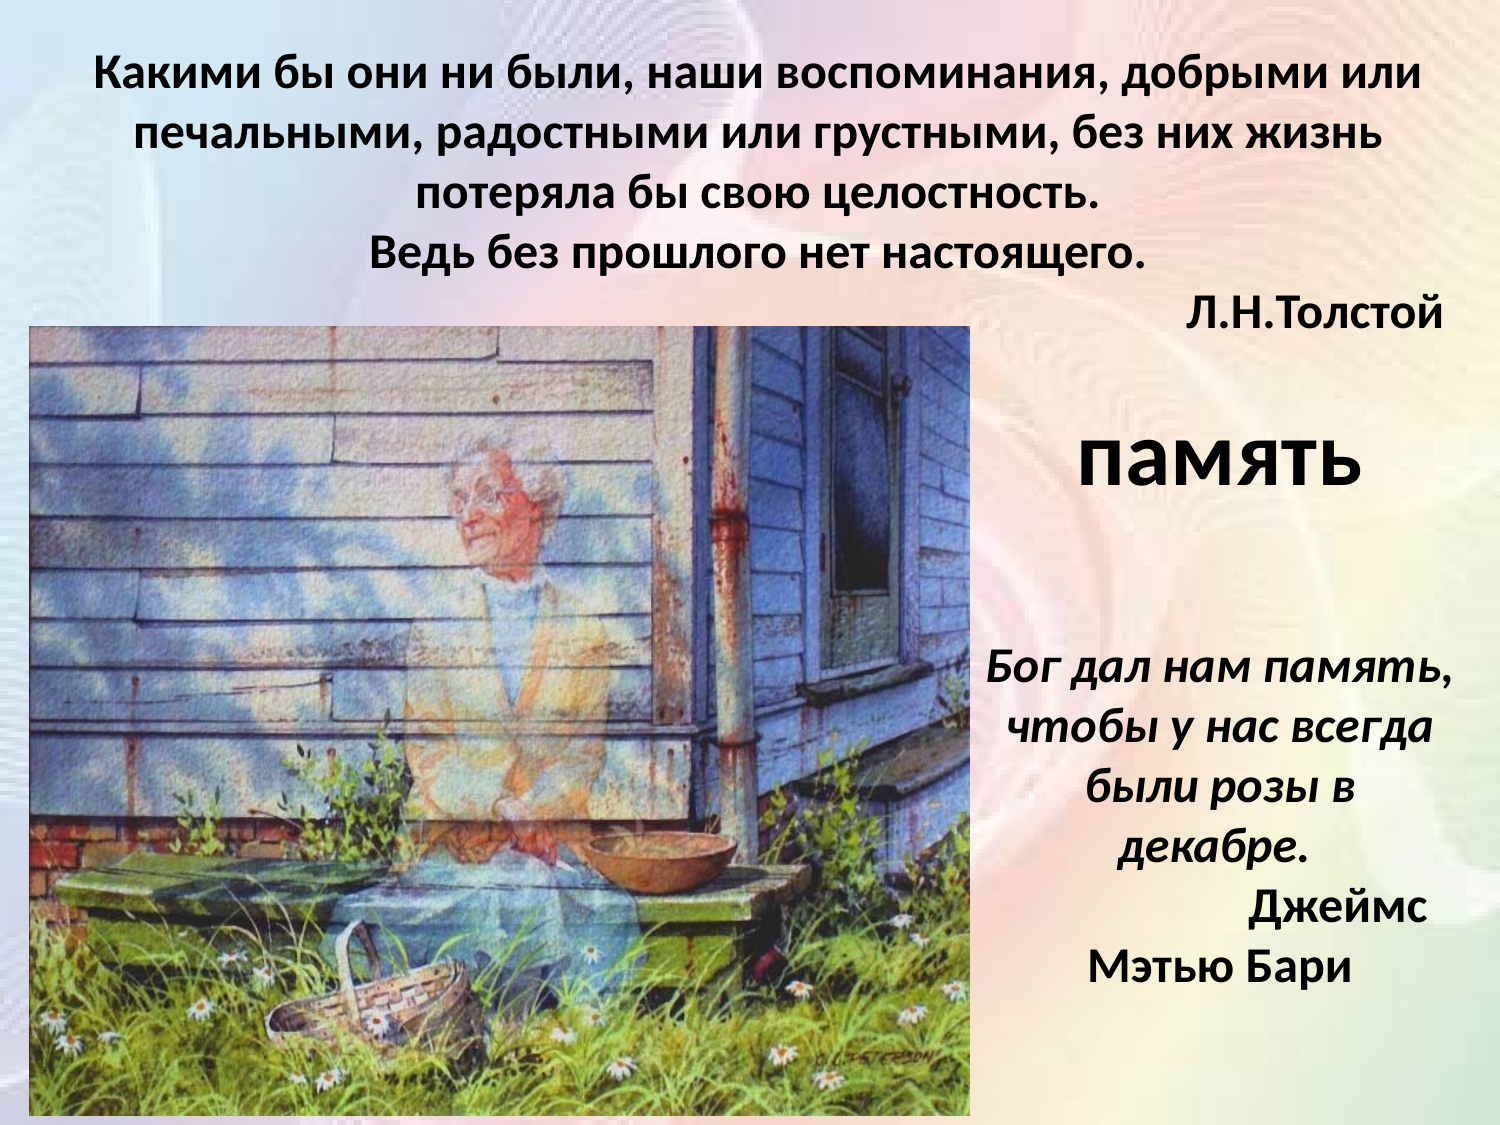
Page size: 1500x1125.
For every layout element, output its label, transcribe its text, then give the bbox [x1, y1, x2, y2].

text_box Какими бы они ни были, наши воспоминания, добрыми или печальными, радостными или грустными, без них жизнь потеряла бы свою целостность. Ведь без прошлого нет настоящего. Л.Н.Толстой [37, 30, 1479, 526]
text_box Бог дал нам память, чтобы у нас всегда были розы в декабре. Джеймс Мэтью Бари [973, 625, 1471, 1120]
picture [0, 0, 1500, 1125]
